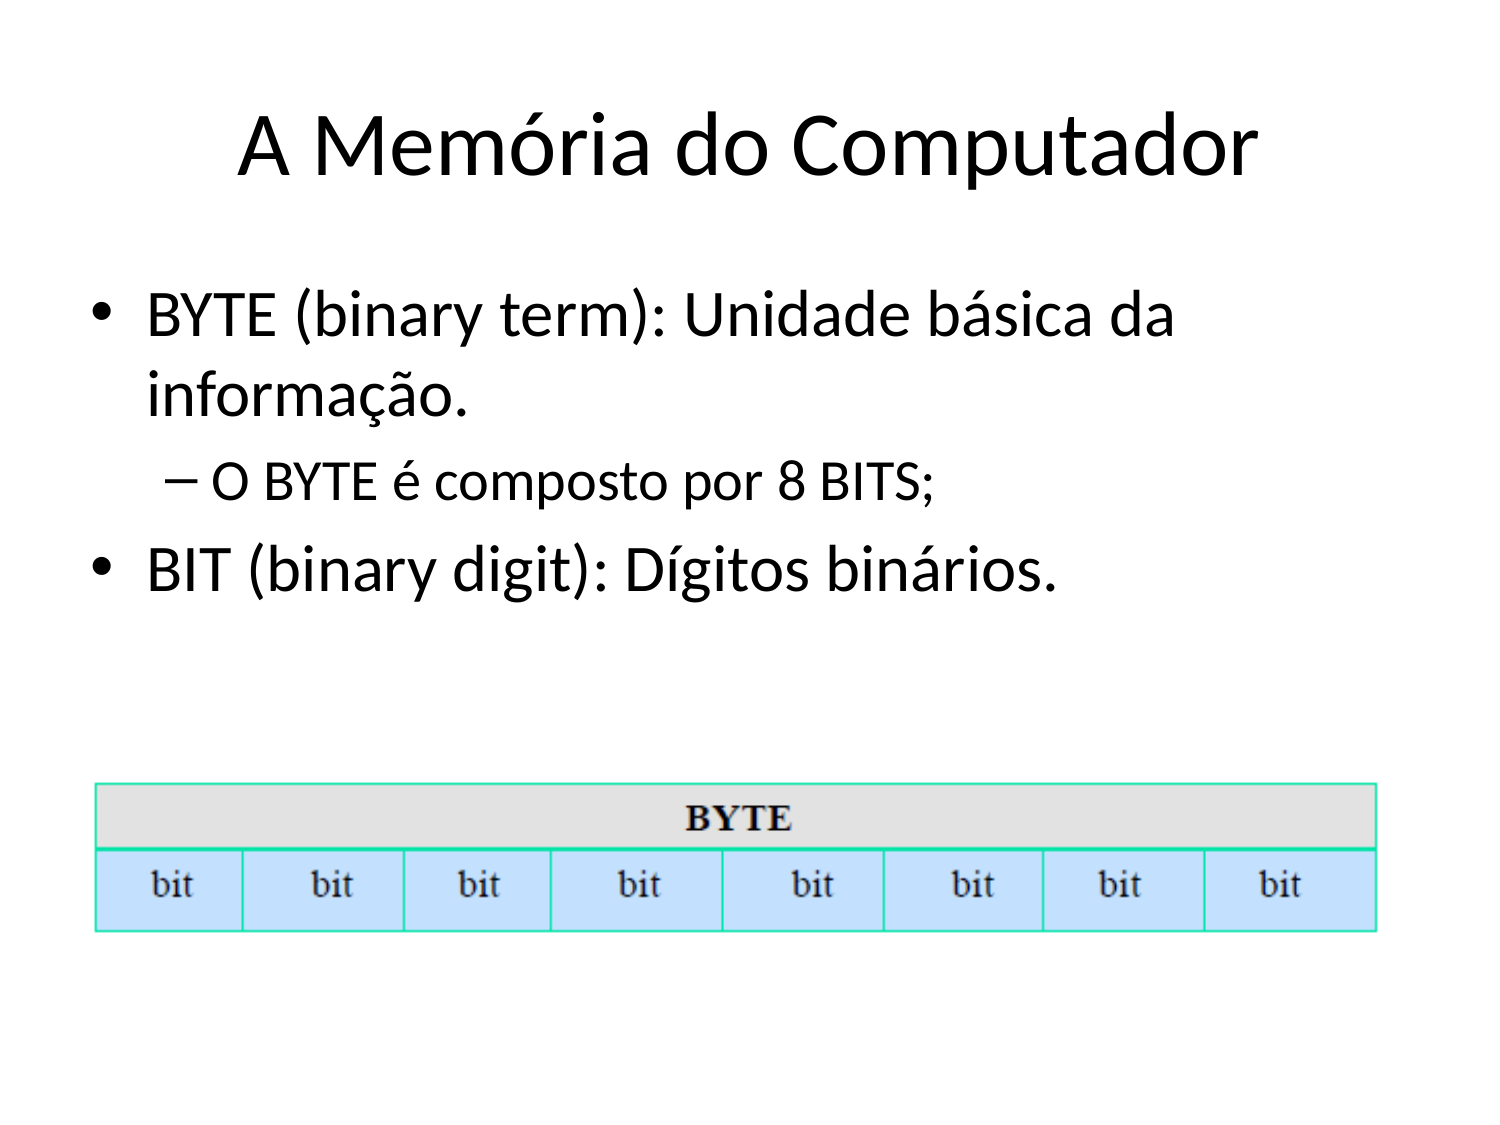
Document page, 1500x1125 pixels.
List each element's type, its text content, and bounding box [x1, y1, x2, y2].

picture [87, 774, 1389, 941]
title A Memória do Computador [75, 45, 1425, 233]
list BYTE (binary term): Unidade básica da informação. O BYTE é composto por 8 BITS; BIT (binary digit): Dígitos binários. [75, 262, 1425, 1005]
